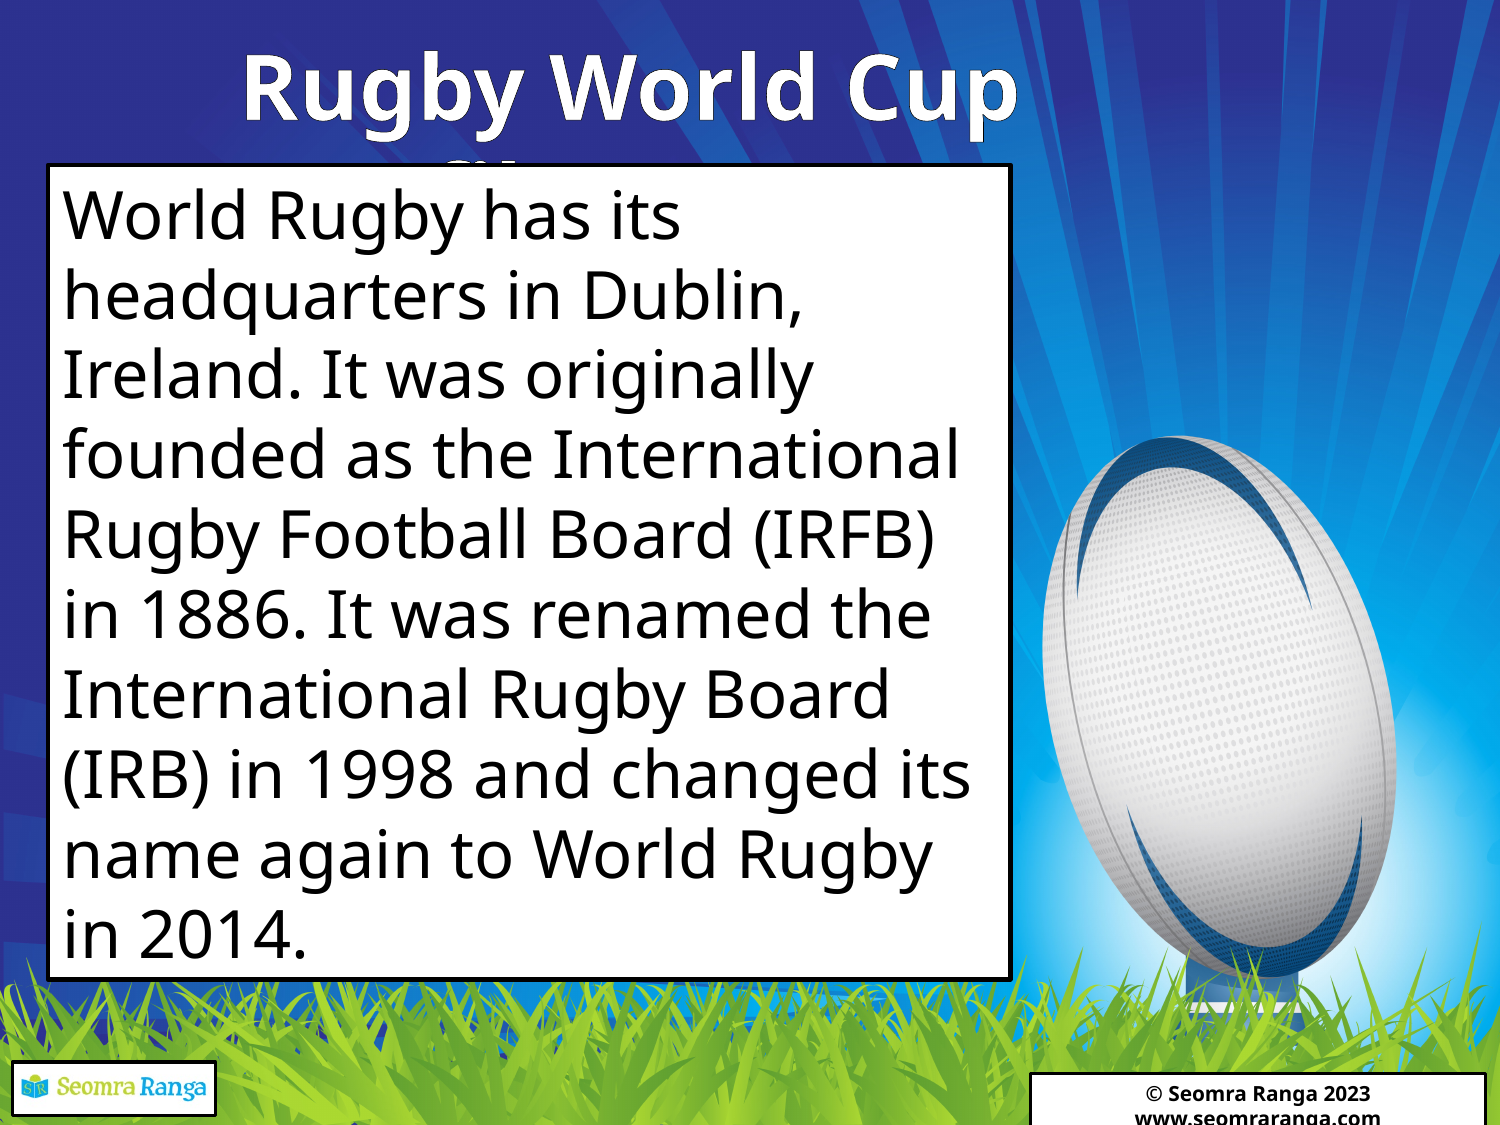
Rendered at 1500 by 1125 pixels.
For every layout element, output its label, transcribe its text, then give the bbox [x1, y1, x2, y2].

text_box Rugby World Cup Factfile [223, 21, 1277, 256]
text_box © Seomra Ranga 2023 www.seomraranga.com [1030, 1073, 1486, 1125]
picture [0, 0, 1500, 1125]
text_box World Rugby has its headquarters in Dublin, Ireland. It was originally founded as the International Rugby Football Board (IRFB) in 1886. It was renamed the International Rugby Board (IRB) in 1998 and changed its name again to World Rugby in 2014. [48, 165, 1011, 980]
